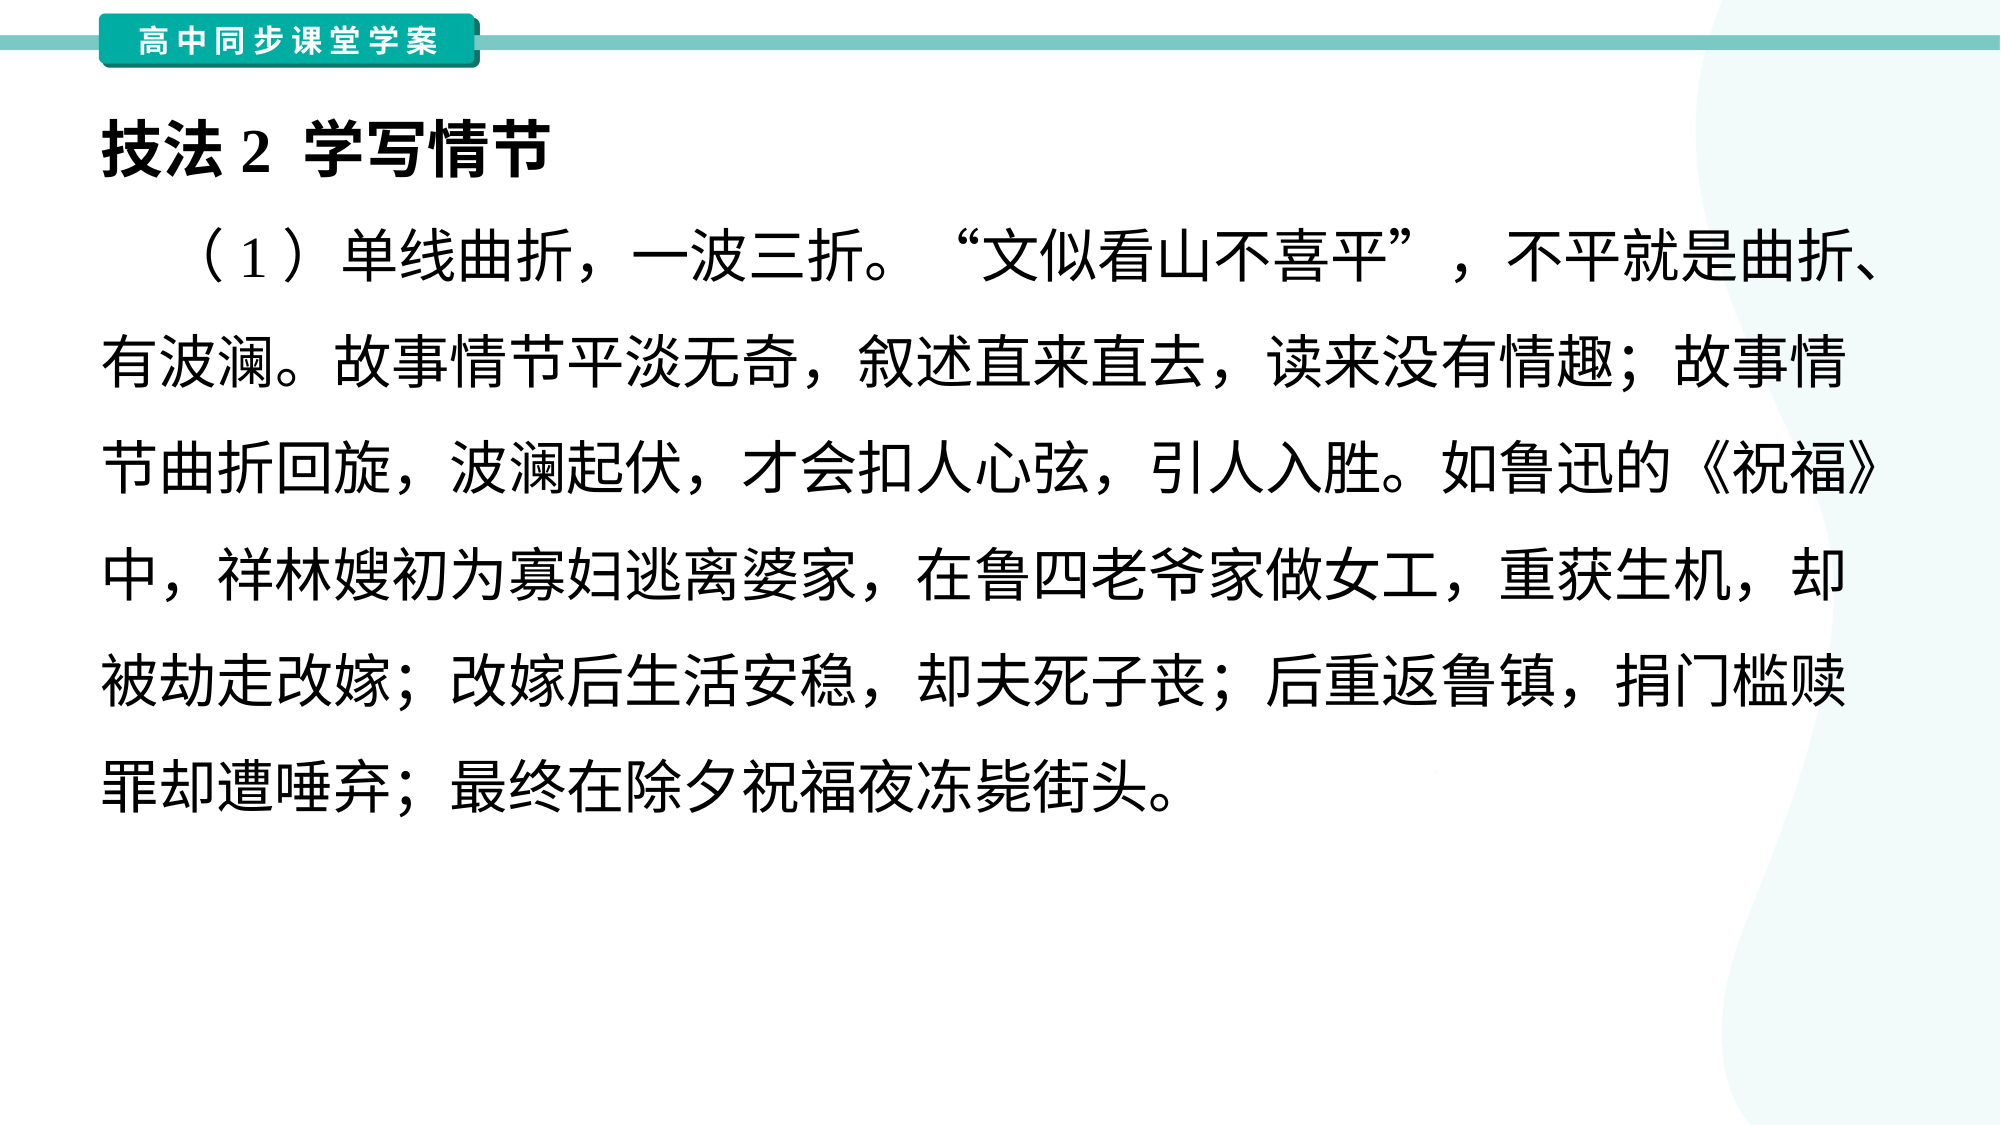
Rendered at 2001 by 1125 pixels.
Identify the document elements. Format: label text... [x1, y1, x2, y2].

text_box （1）单线曲折，一波三折。“文似看山不喜平”，不平就是曲折、 有波澜。故事情节平淡无奇，叙述直来直去，读来没有情趣；故事情 节曲折回旋，波澜起伏，才会扣人心弦，引人入胜。如鲁迅的《祝福》 中，祥林嫂初为寡妇逃离婆家，在鲁四老爷家做女工，重获生机，却 被劫走改嫁；改嫁后生活安稳，却夫死子丧；后重返鲁镇，捐门槛赎 罪却遭唾弃；最终在除夕祝福夜冻毙街头。 [100, 183, 1899, 821]
text_box 技法2 学写情节 [100, 76, 1899, 183]
picture [0, 0, 2000, 1125]
